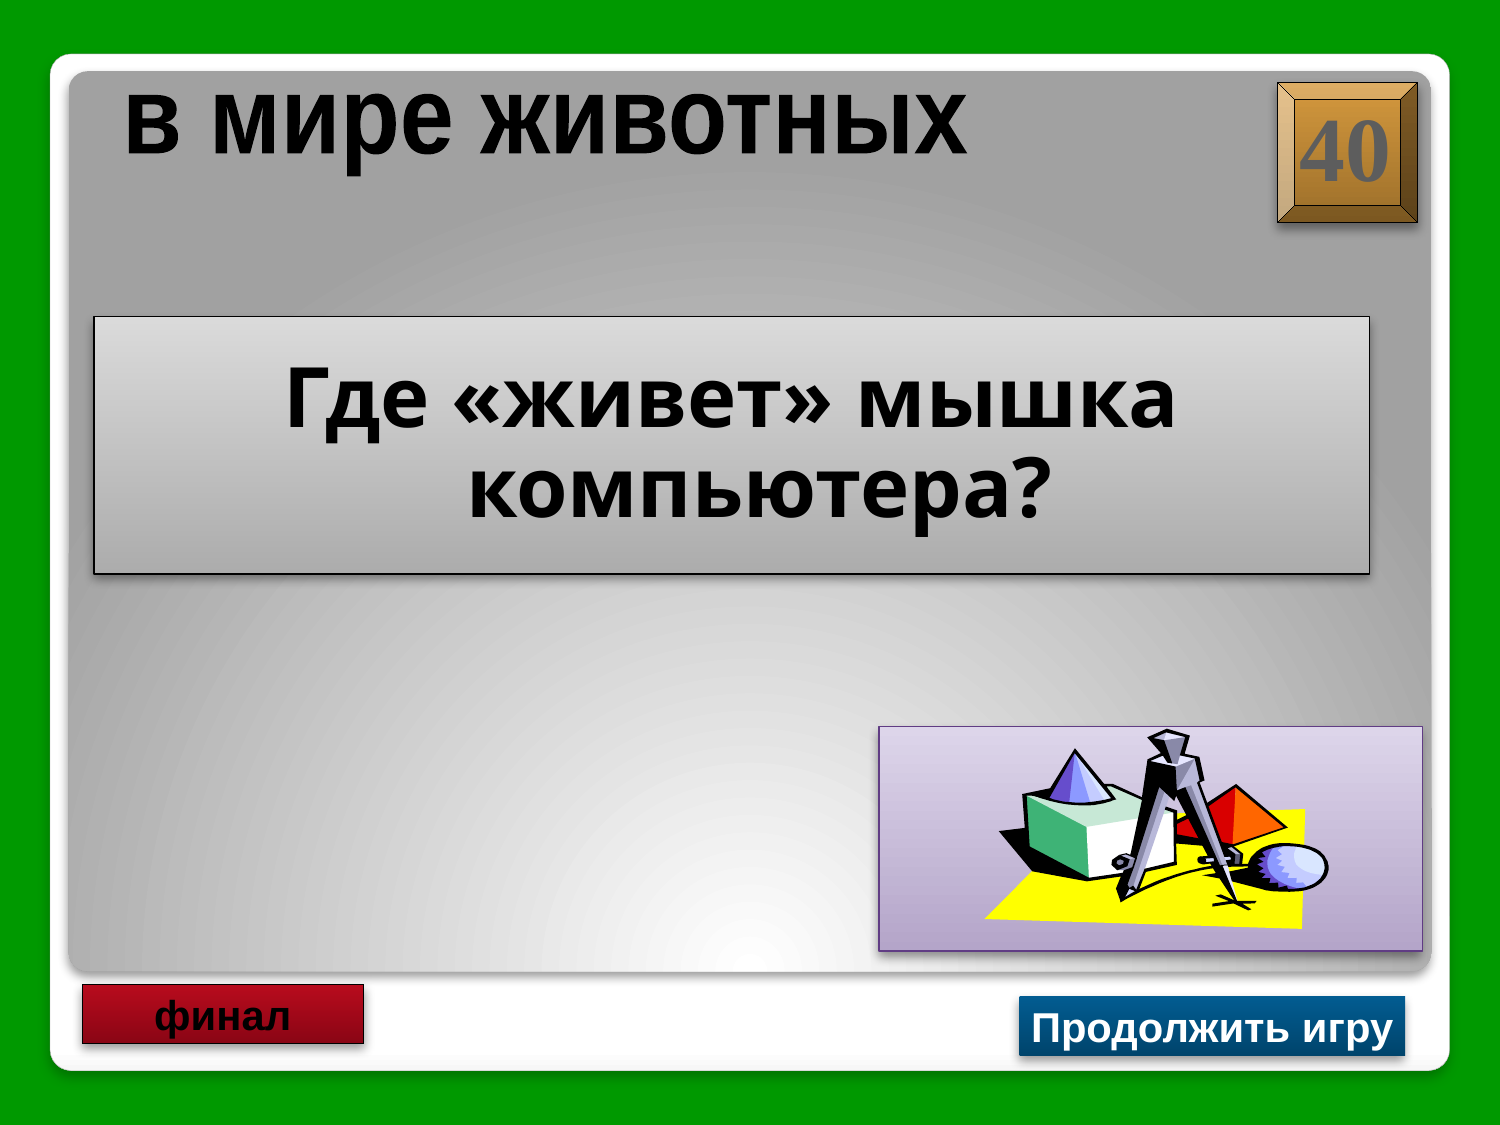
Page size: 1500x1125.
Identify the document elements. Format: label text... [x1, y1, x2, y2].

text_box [878, 726, 1423, 952]
text_box финал [82, 984, 364, 1044]
text_box Продолжить игру [1019, 996, 1406, 1056]
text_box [1277, 81, 1419, 223]
text_box Где «живет» мышка компьютера? [93, 316, 1370, 575]
